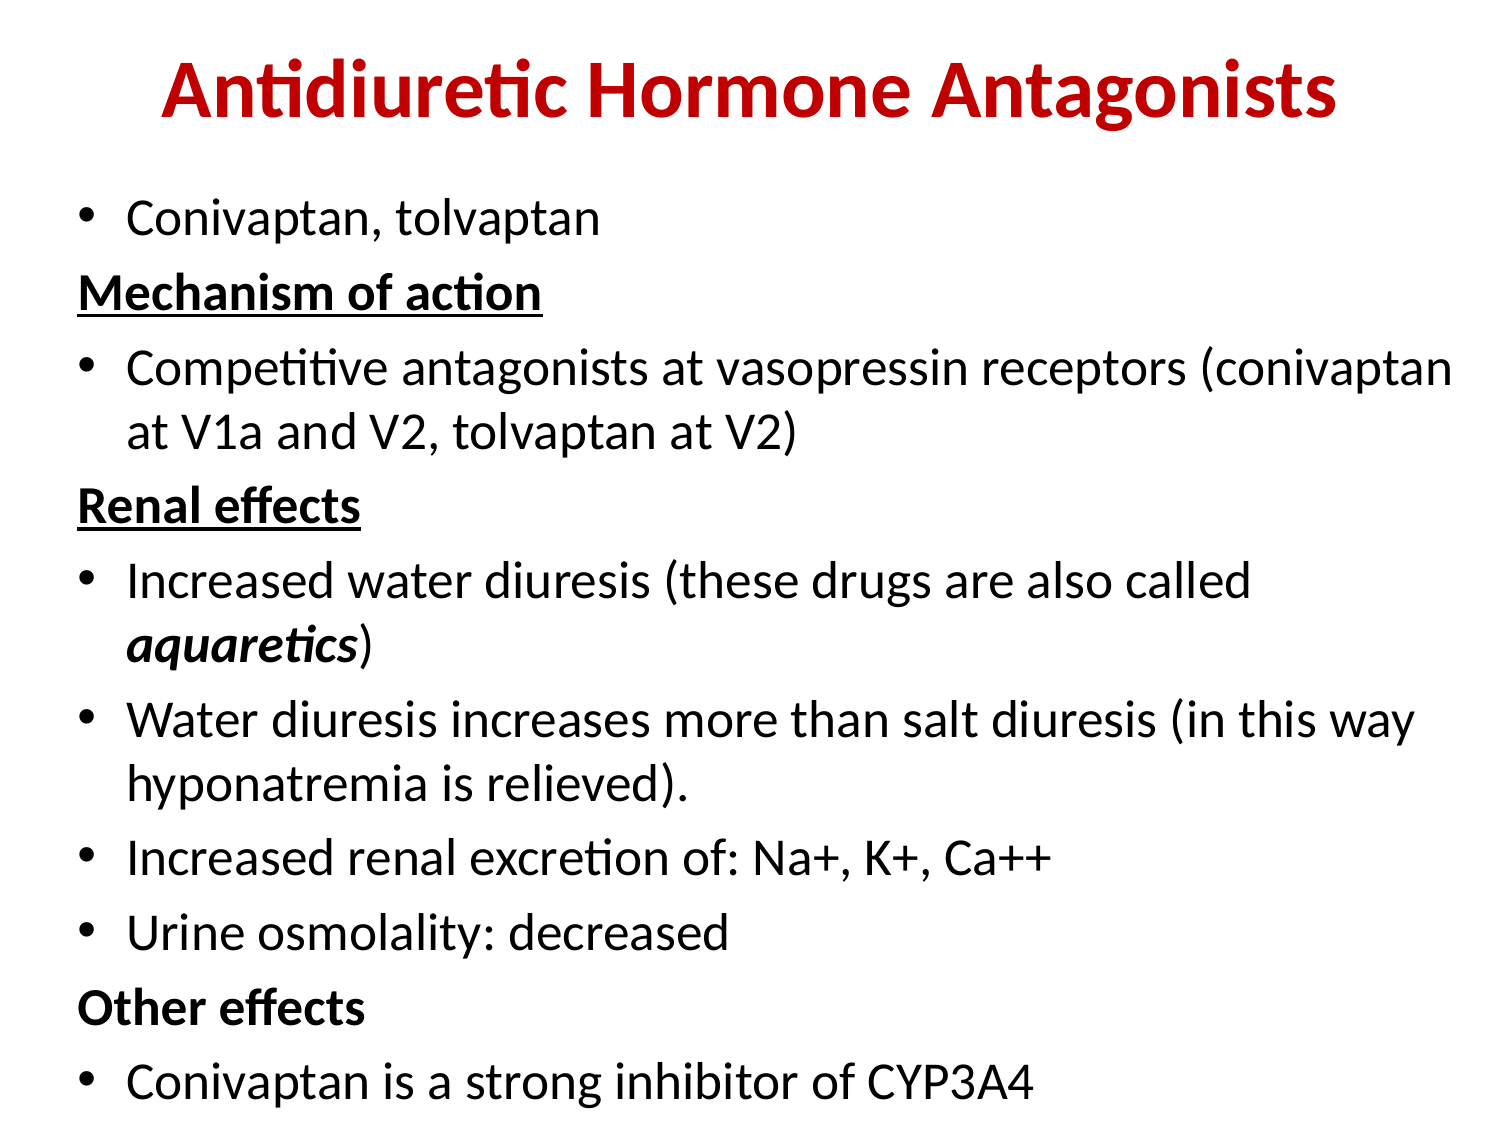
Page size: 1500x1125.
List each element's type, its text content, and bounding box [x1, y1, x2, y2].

title Antidiuretic Hormone Antagonists [75, 24, 1425, 143]
list Conivaptan, tolvaptan Mechanism of action Competitive antagonists at vasopressin receptors (conivaptan at V1a and V2, tolvaptan at V2) Renal effects Increased water diuresis (these drugs are also called aquaretics) Water diuresis increases more than salt diuresis (in this way hyponatremia is relieved). Increased renal excretion of: Na+, K+, Ca++ Urine osmolality: decreased Other effects Conivaptan is a strong inhibitor of CYP3A4 [62, 174, 1475, 1125]
